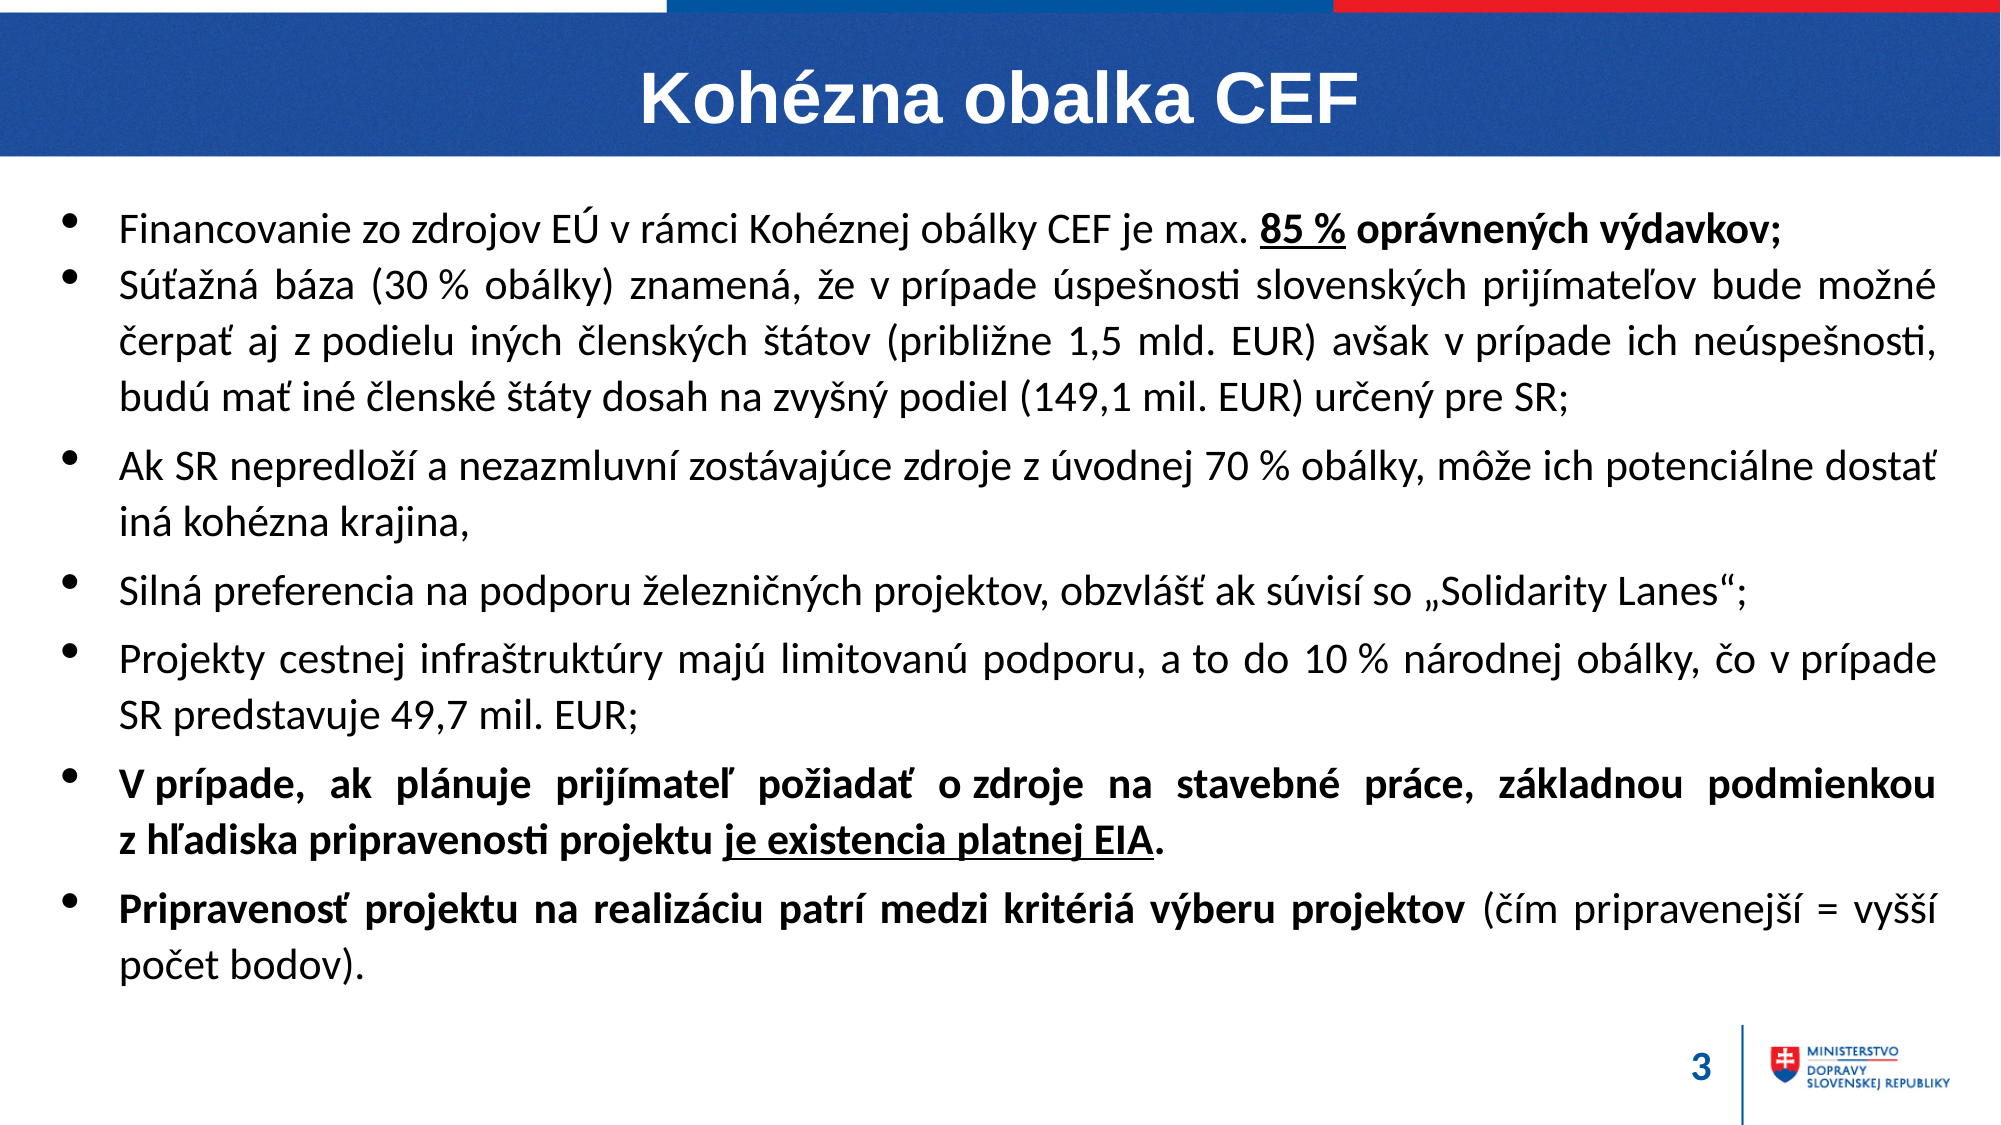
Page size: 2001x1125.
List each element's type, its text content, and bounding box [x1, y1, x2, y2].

picture [0, 0, 2001, 1125]
text_box Financovanie zo zdrojov EÚ v rámci Kohéznej obálky CEF je max. 85 % oprávnených výdavkov; Súťažná báza (30 % obálky) znamená, že v prípade úspešnosti slovenských prijímateľov bude možné čerpať aj z podielu iných členských štátov (približne 1,5 mld. EUR) avšak v prípade ich neúspešnosti, budú mať iné členské štáty dosah na zvyšný podiel (149,1 mil. EUR) určený pre SR; Ak SR nepredloží a nezazmluvní zostávajúce zdroje z úvodnej 70 % obálky, môže ich potenciálne dostať iná kohézna krajina, Silná preferencia na podporu železničných projektov, obzvlášť ak súvisí so „Solidarity Lanes“; Projekty cestnej infraštruktúry majú limitovanú podporu, a to do 10 % národnej obálky, čo v prípade SR predstavuje 49,7 mil. EUR; V prípade, ak plánuje prijímateľ požiadať o zdroje na stavebné práce, základnou podmienkou z hľadiska pripravenosti projektu je existencia platnej EIA. Pripravenosť projektu na realizáciu patrí medzi kritériá výberu projektov (čím pripravenejší = vyšší počet bodov). [47, 188, 1952, 996]
title Kohézna obalka CEF [0, 15, 2000, 147]
slide_number 4 [1407, 1038, 1727, 1089]
